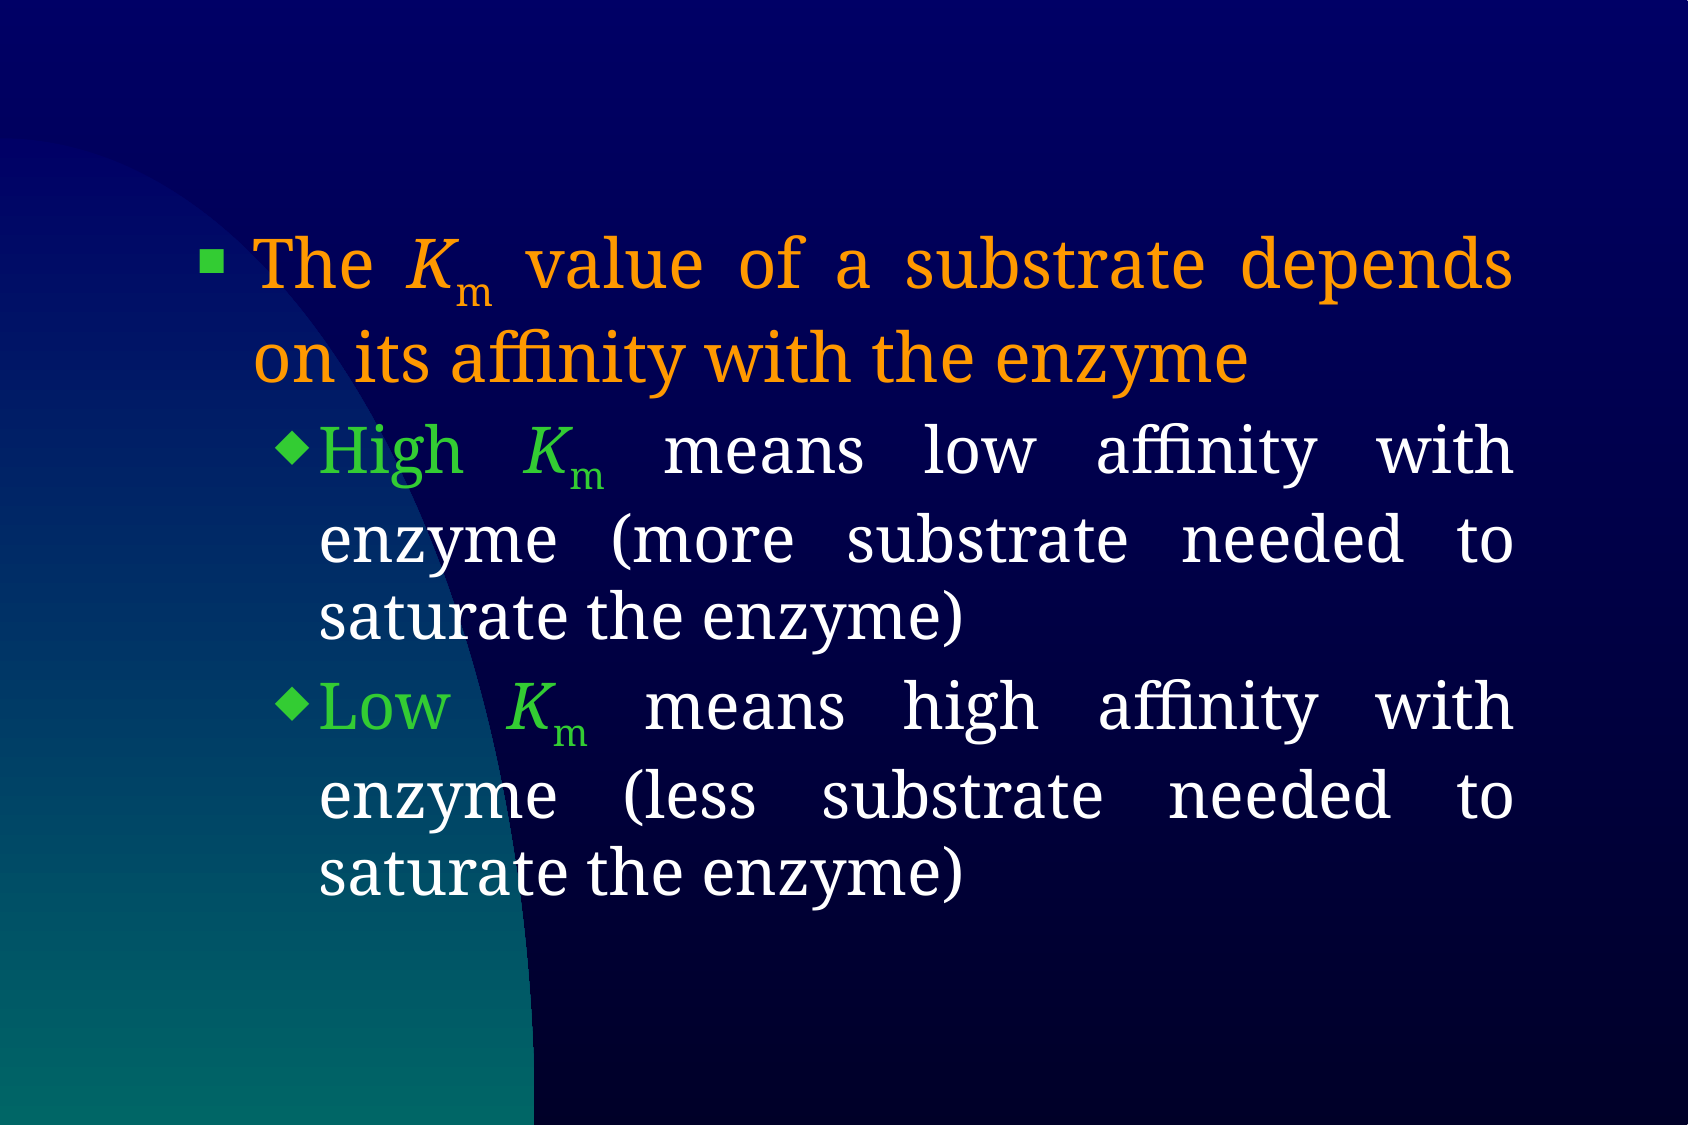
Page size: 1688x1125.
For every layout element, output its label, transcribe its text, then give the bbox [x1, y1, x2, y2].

list The Km value of a substrate depends on its affinity with the enzyme High Km means low affinity with enzyme (more substrate needed to saturate the enzyme) Low Km means high affinity with enzyme (less substrate needed to saturate the enzyme) [181, 212, 1532, 950]
